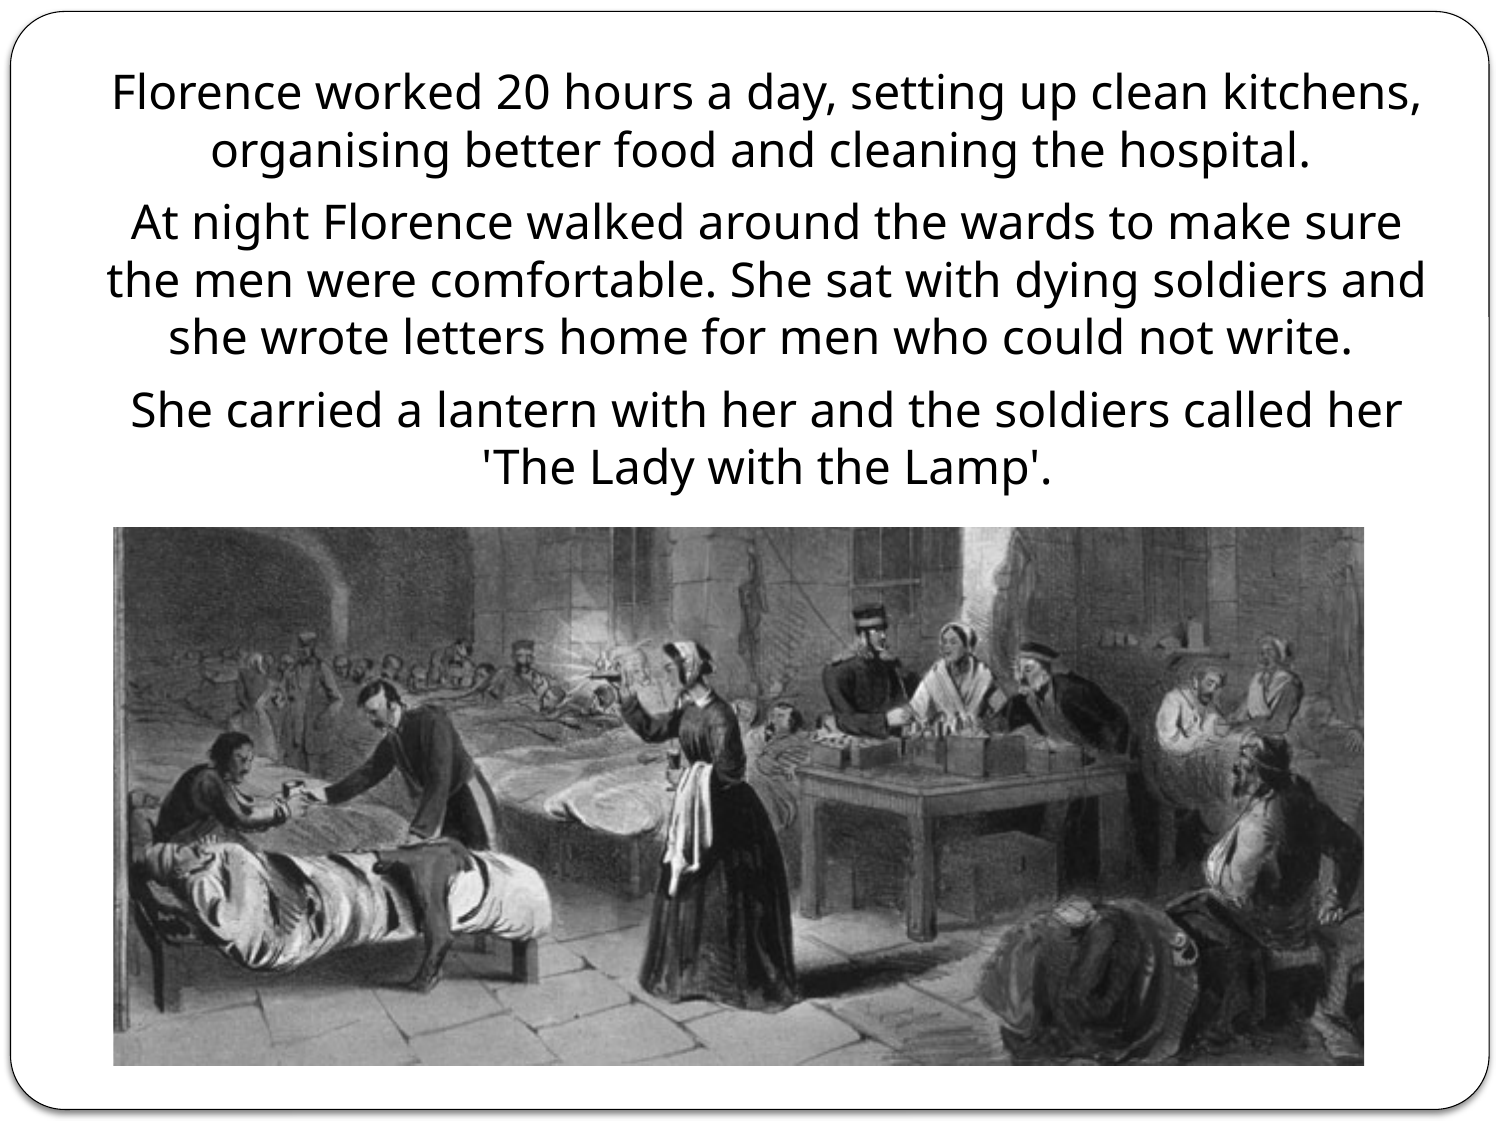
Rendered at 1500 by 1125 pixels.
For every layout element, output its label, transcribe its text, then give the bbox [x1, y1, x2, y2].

text_box Florence worked 20 hours a day, setting up clean kitchens, organising better food and cleaning the hospital. At night Florence walked around the wards to make sure the men were comfortable. She sat with dying soldiers and she wrote letters home for men who could not write. She carried a lantern with her and the soldiers called her 'The Lady with the Lamp'. [88, 54, 1447, 559]
picture [113, 526, 1365, 1067]
